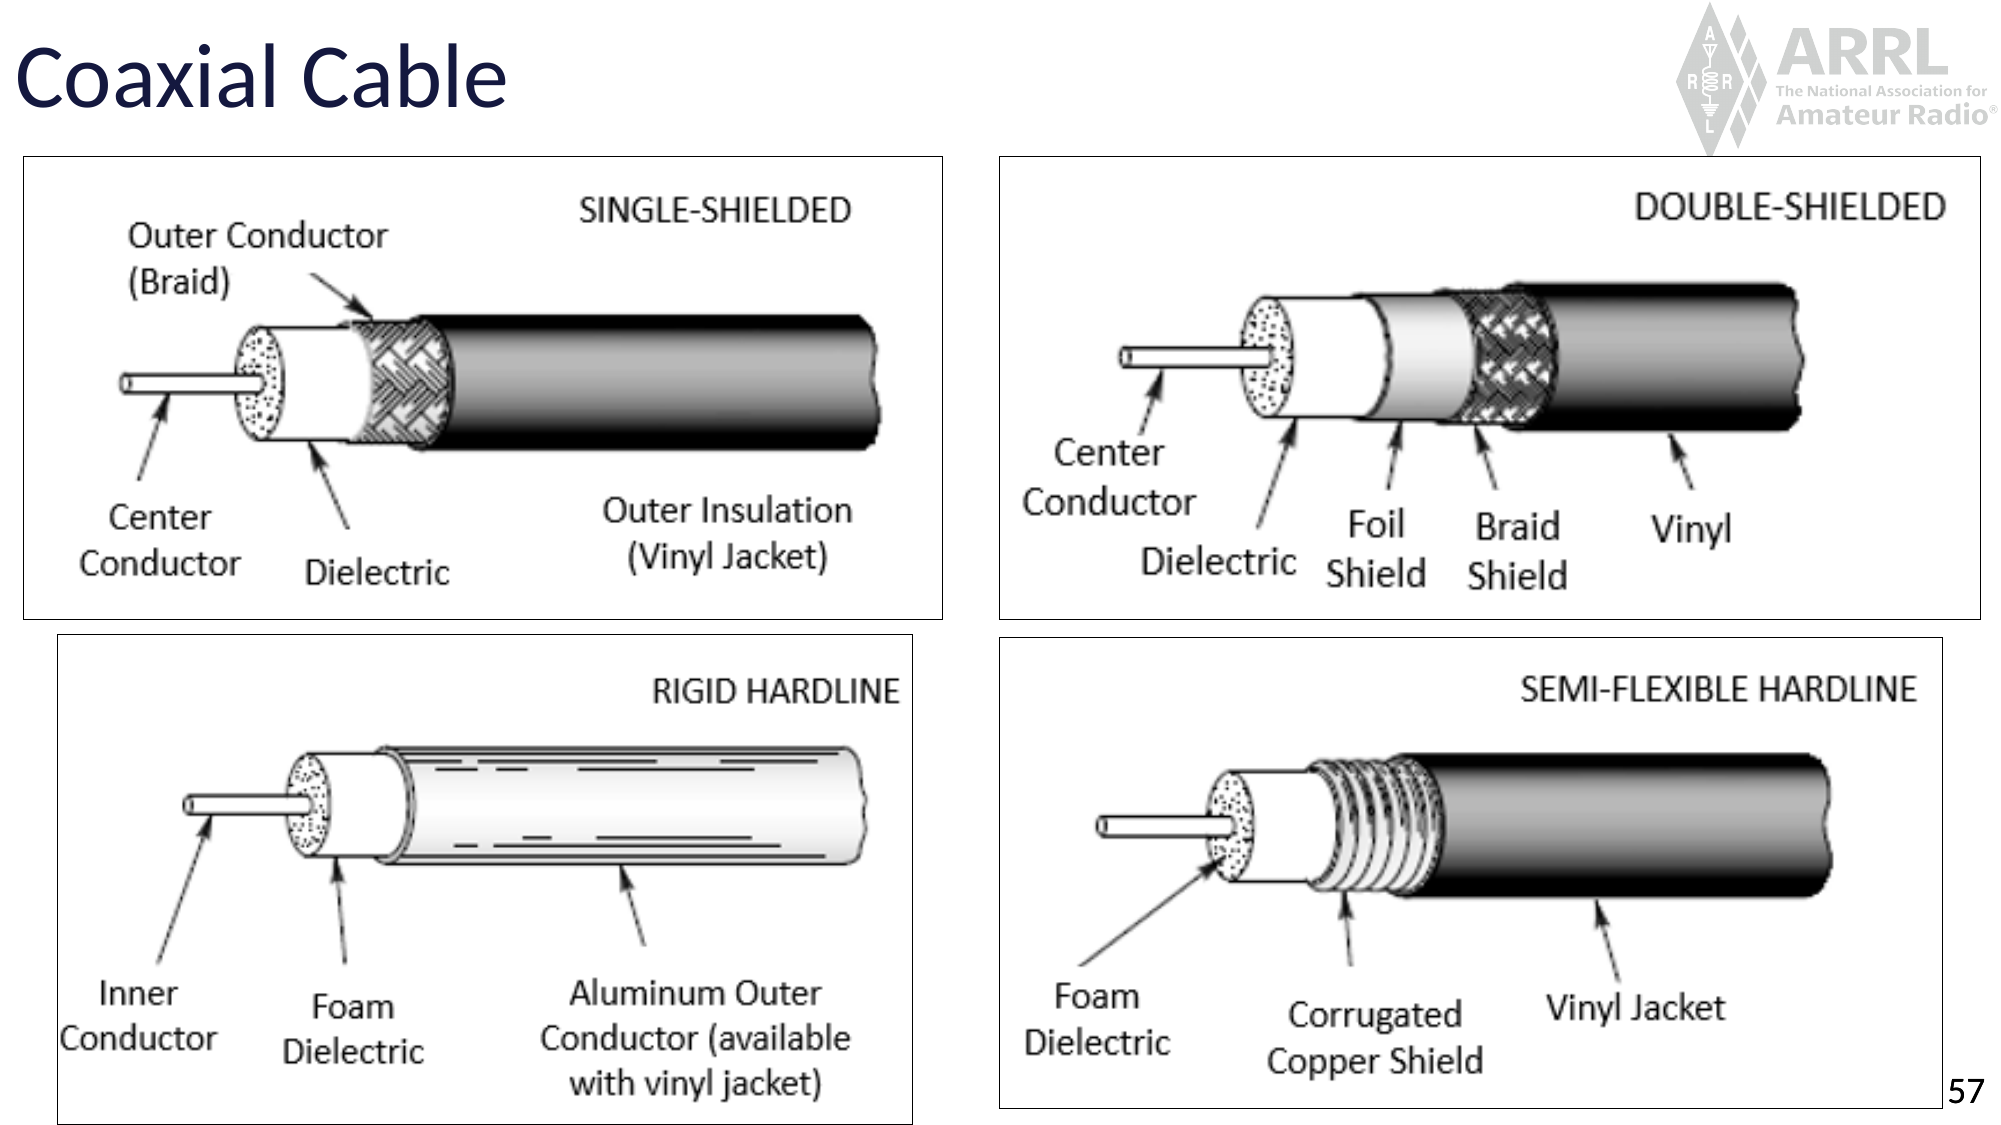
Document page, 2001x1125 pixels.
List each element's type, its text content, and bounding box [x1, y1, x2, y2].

picture [23, 156, 943, 620]
title Coaxial Cable [0, 0, 1725, 157]
picture [999, 637, 1943, 1109]
picture [57, 634, 913, 1125]
picture [999, 0, 2000, 620]
